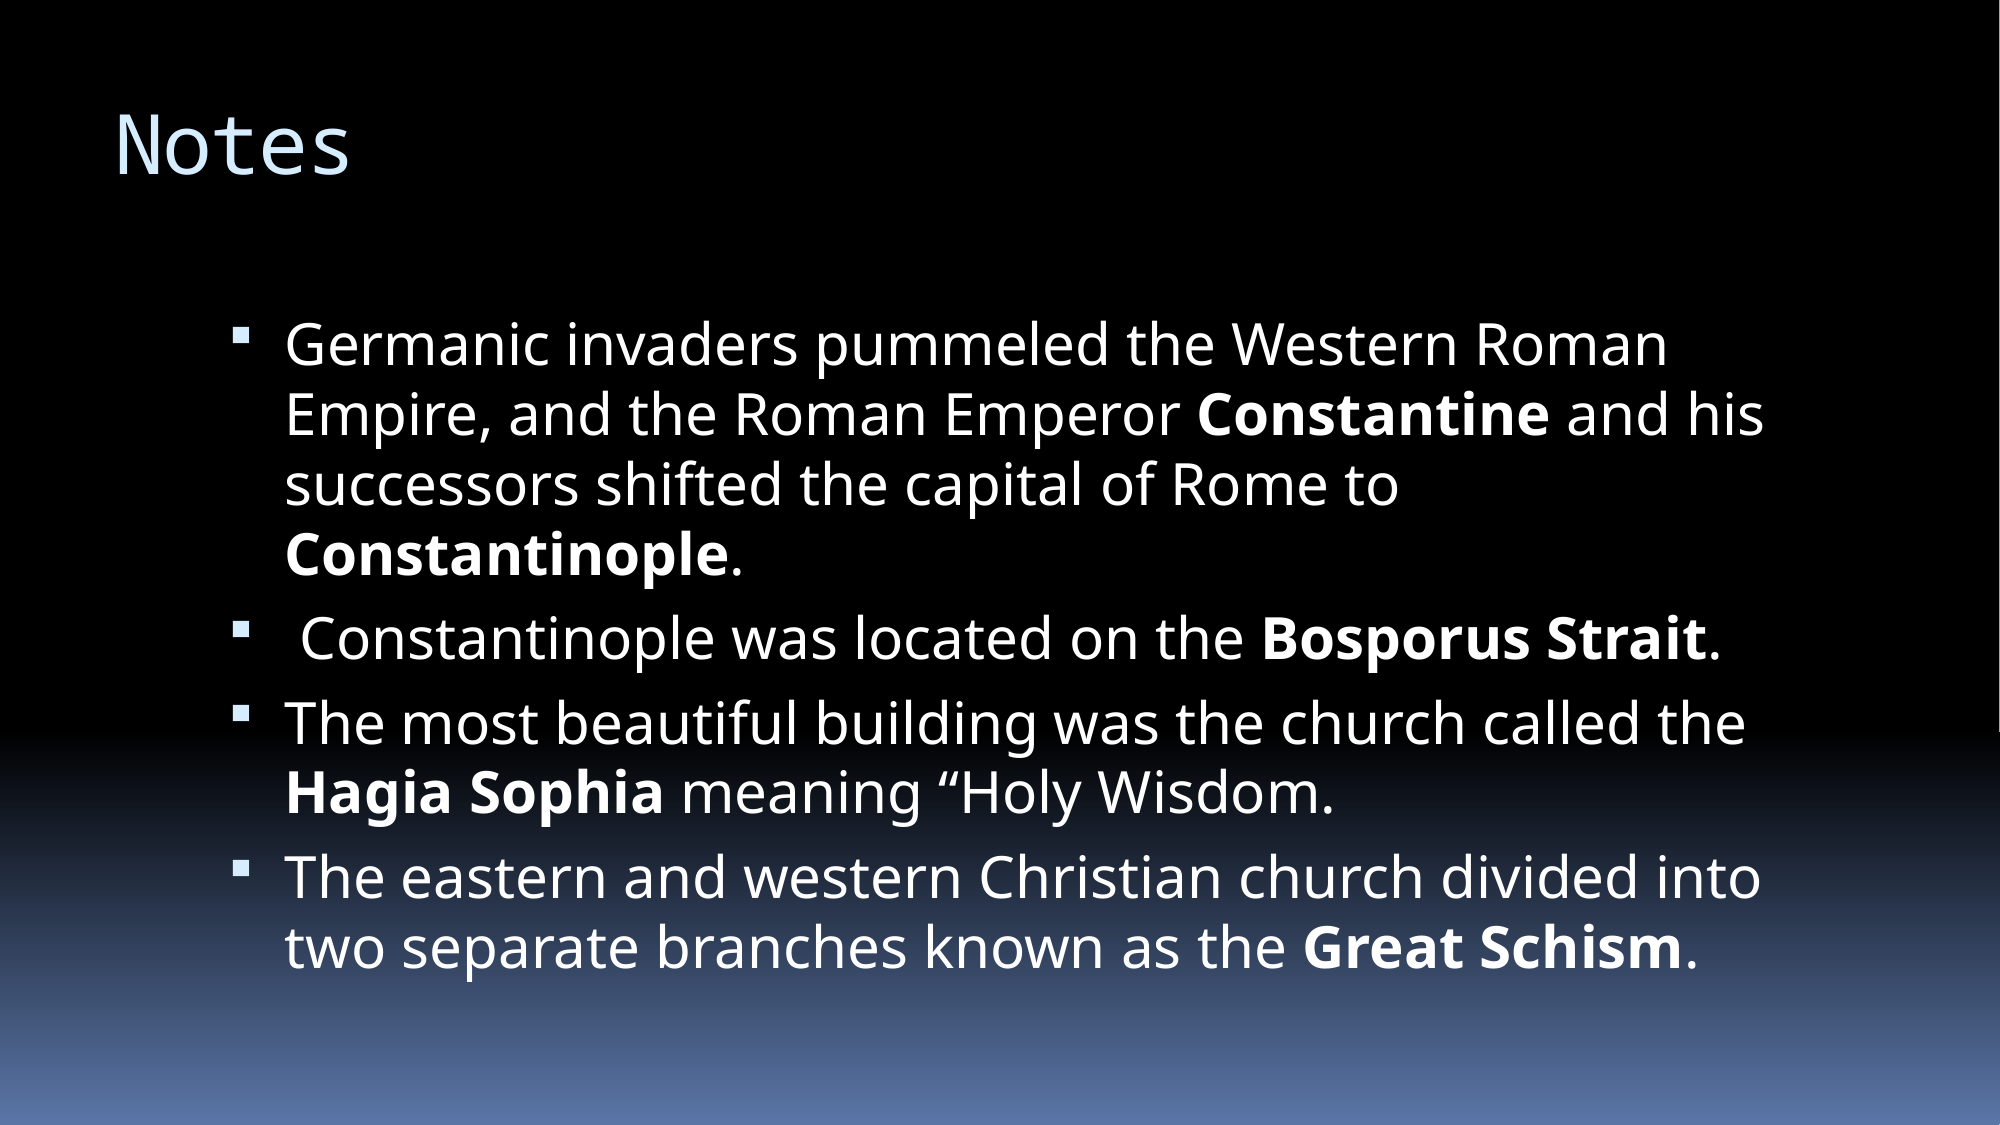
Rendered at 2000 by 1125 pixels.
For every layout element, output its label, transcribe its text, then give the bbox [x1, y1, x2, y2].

title Notes [99, 83, 1900, 234]
list Germanic invaders pummeled the Western Roman Empire, and the Roman Emperor Constantine and his successors shifted the capital of Rome to Constantinople. Constantinople was located on the Bosporus Strait. The most beautiful building was the church called the Hagia Sophia meaning “Holy Wisdom. The eastern and western Christian church divided into two separate branches known as the Great Schism. [202, 299, 1863, 1013]
